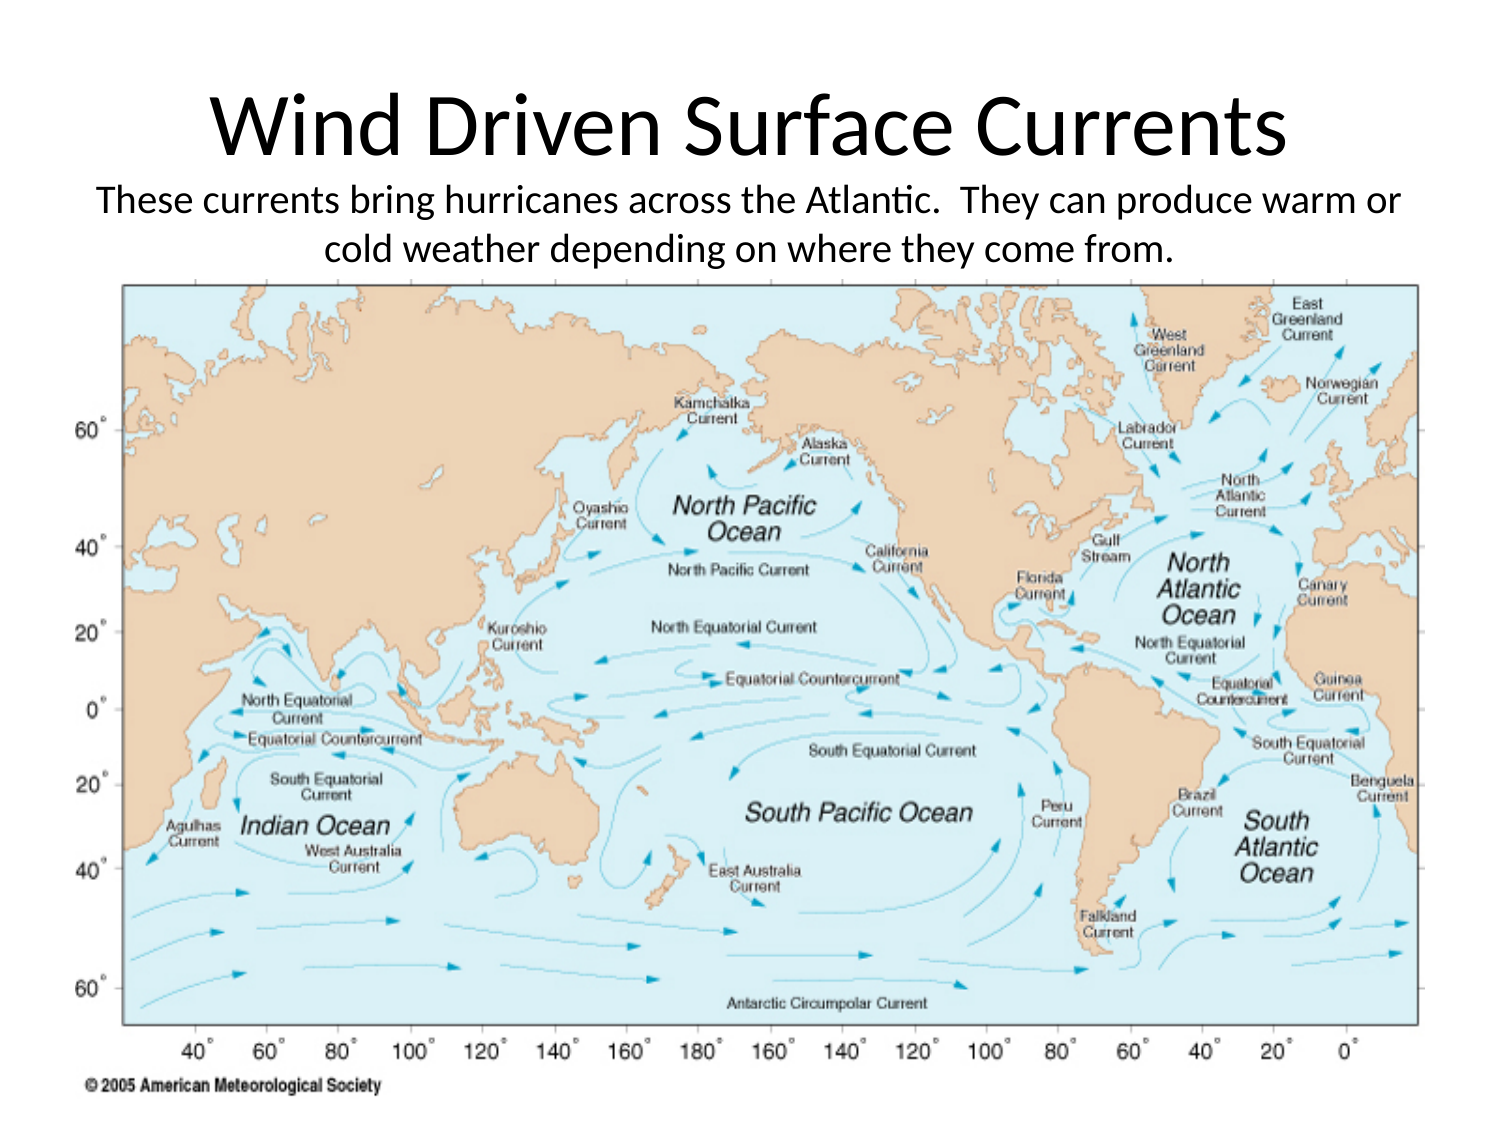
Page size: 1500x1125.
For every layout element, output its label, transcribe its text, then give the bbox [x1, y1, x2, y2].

picture [74, 279, 1426, 1100]
title Wind Driven Surface Currents These currents bring hurricanes across the Atlantic. They can produce warm or cold weather depending on where they come from. [75, 56, 1425, 278]
